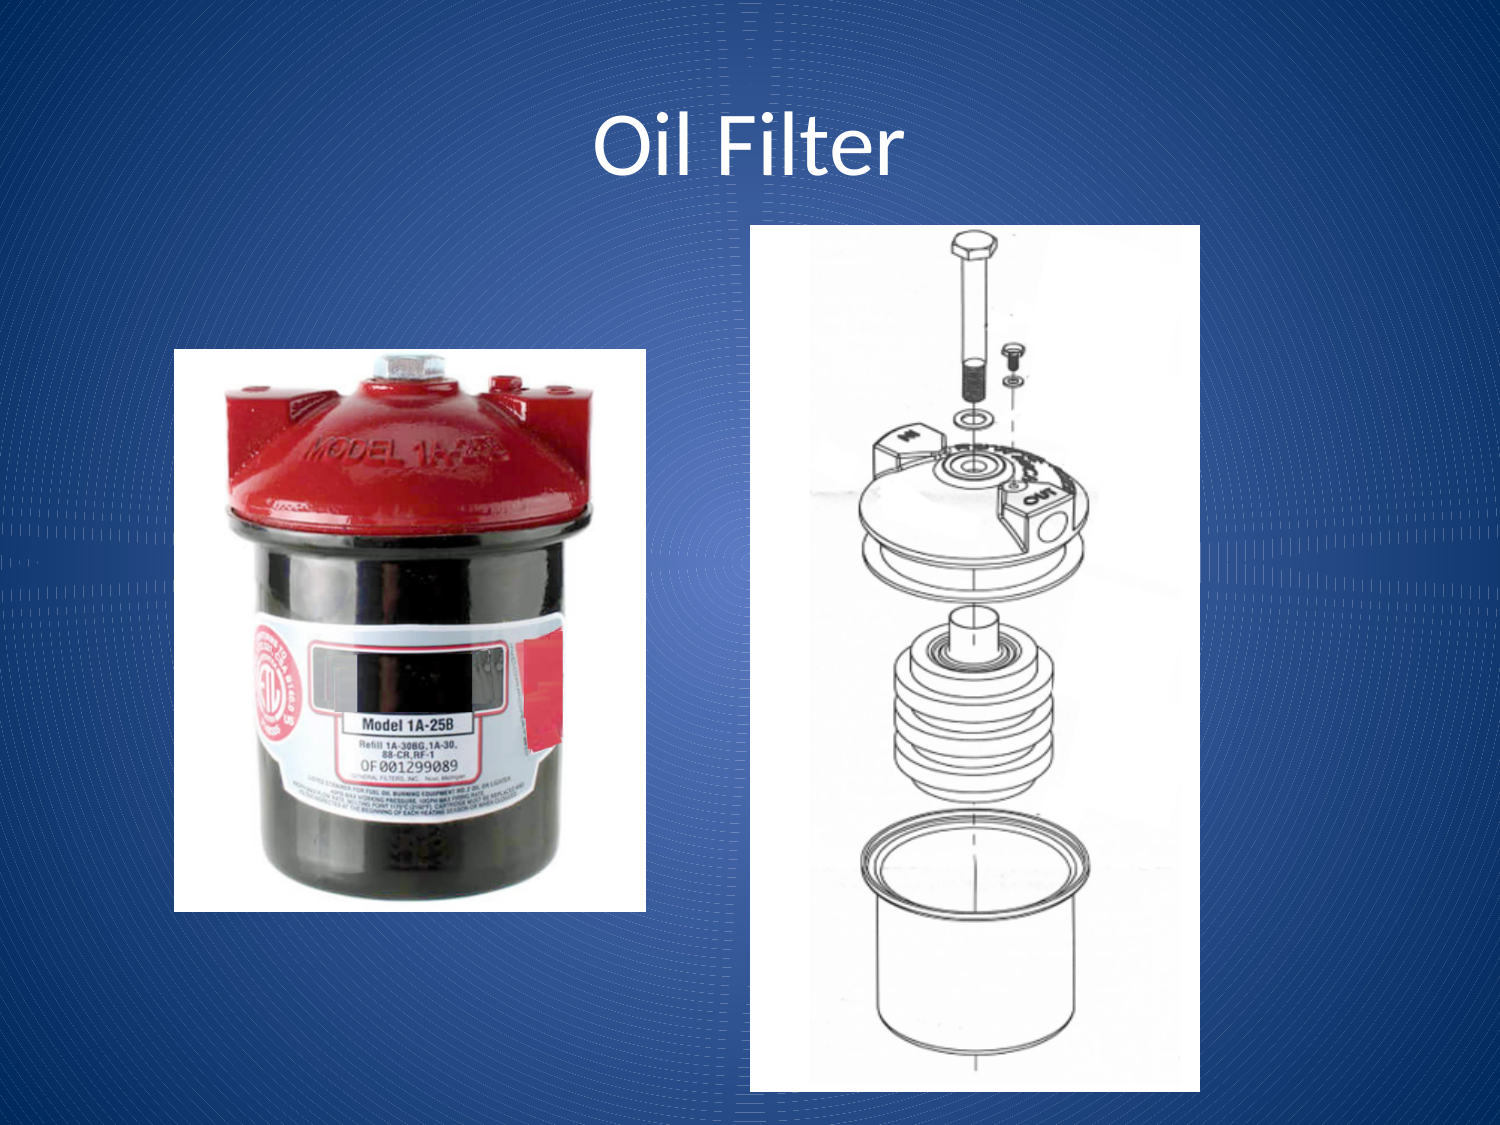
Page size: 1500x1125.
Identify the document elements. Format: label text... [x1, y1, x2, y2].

picture [174, 349, 646, 913]
picture [749, 225, 1201, 1092]
title Oil Filter [75, 45, 1425, 233]
